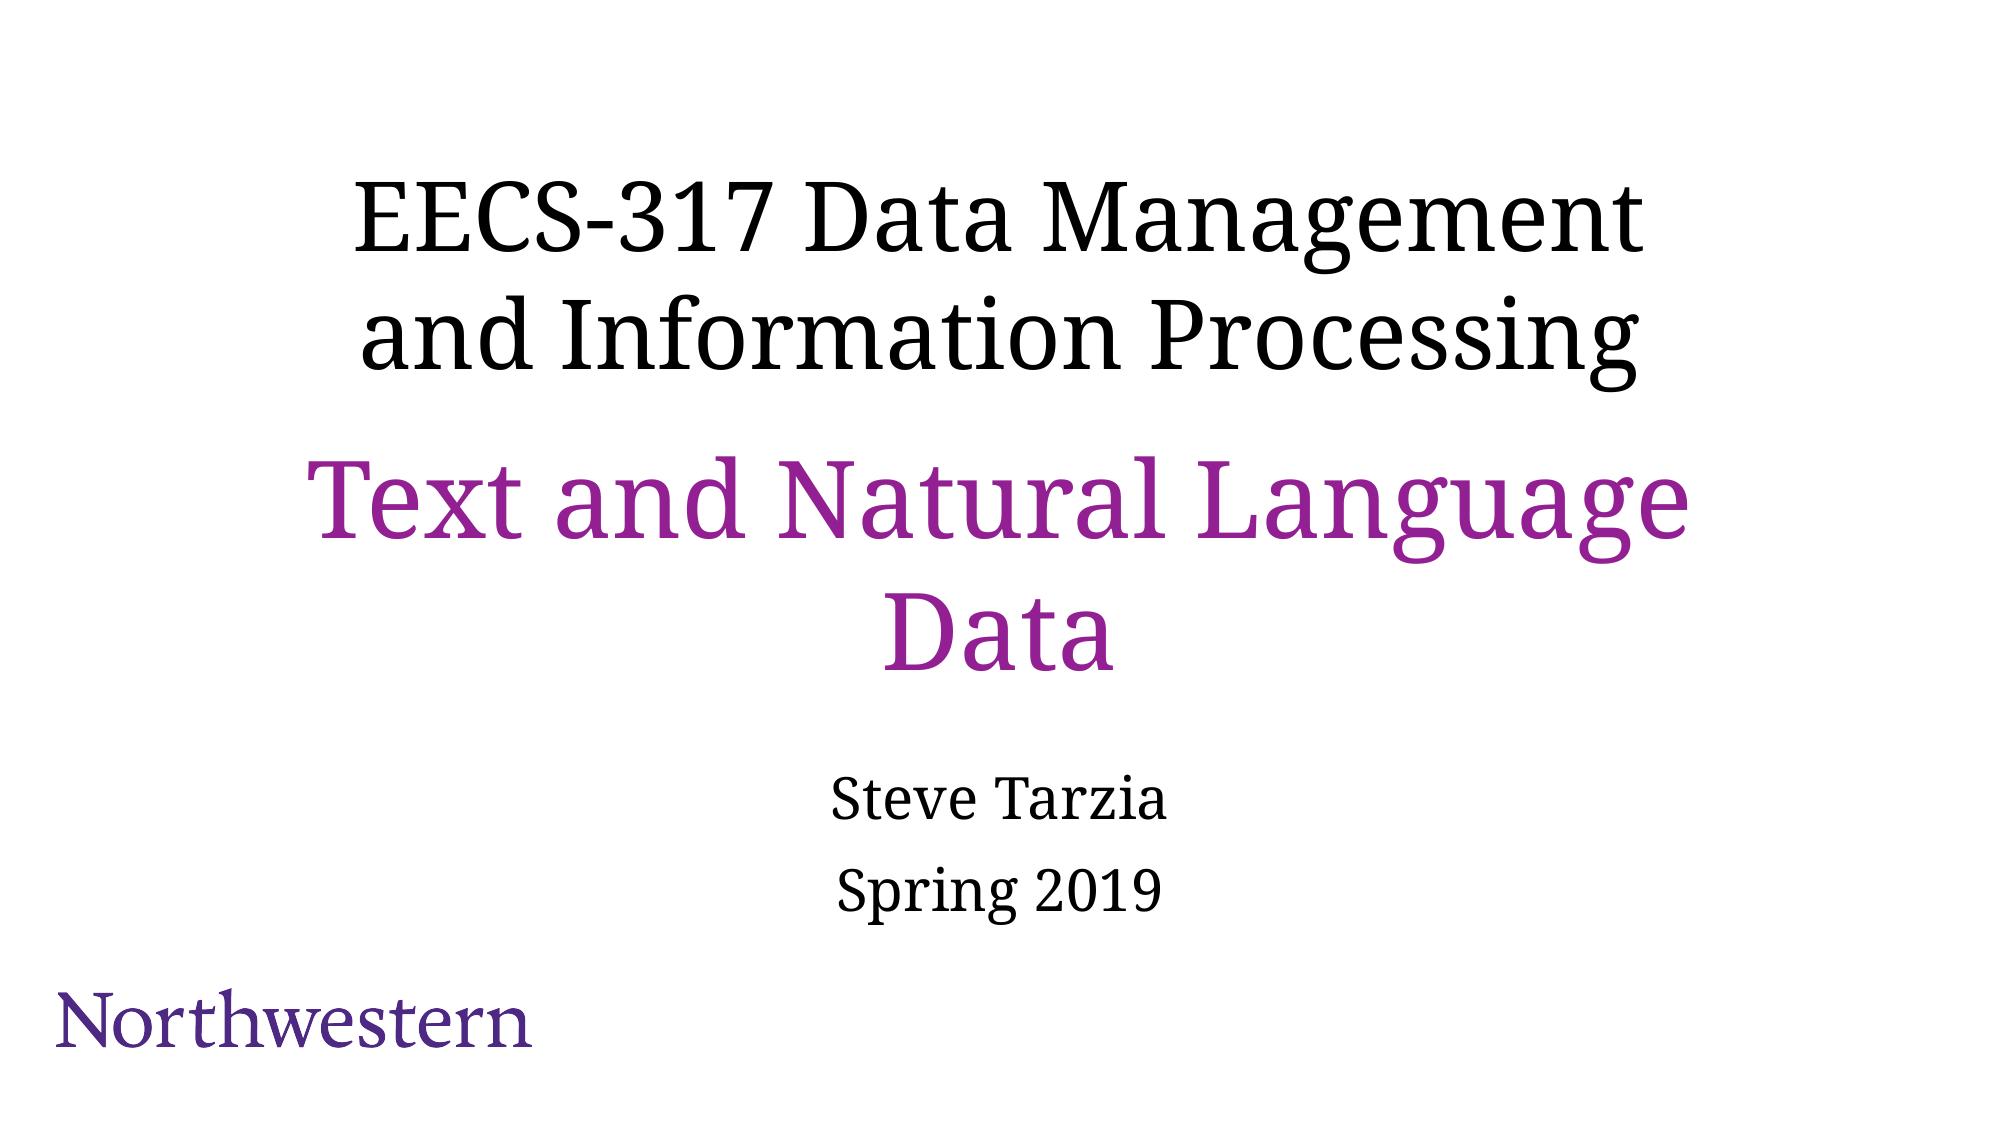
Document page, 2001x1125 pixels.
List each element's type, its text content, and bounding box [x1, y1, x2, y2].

picture [56, 988, 532, 1049]
subtitle Steve Tarzia Spring 2019 [249, 755, 1750, 942]
title EECS-317 Data Management and Information Processing Text and Natural Language Data [249, 144, 1750, 709]
